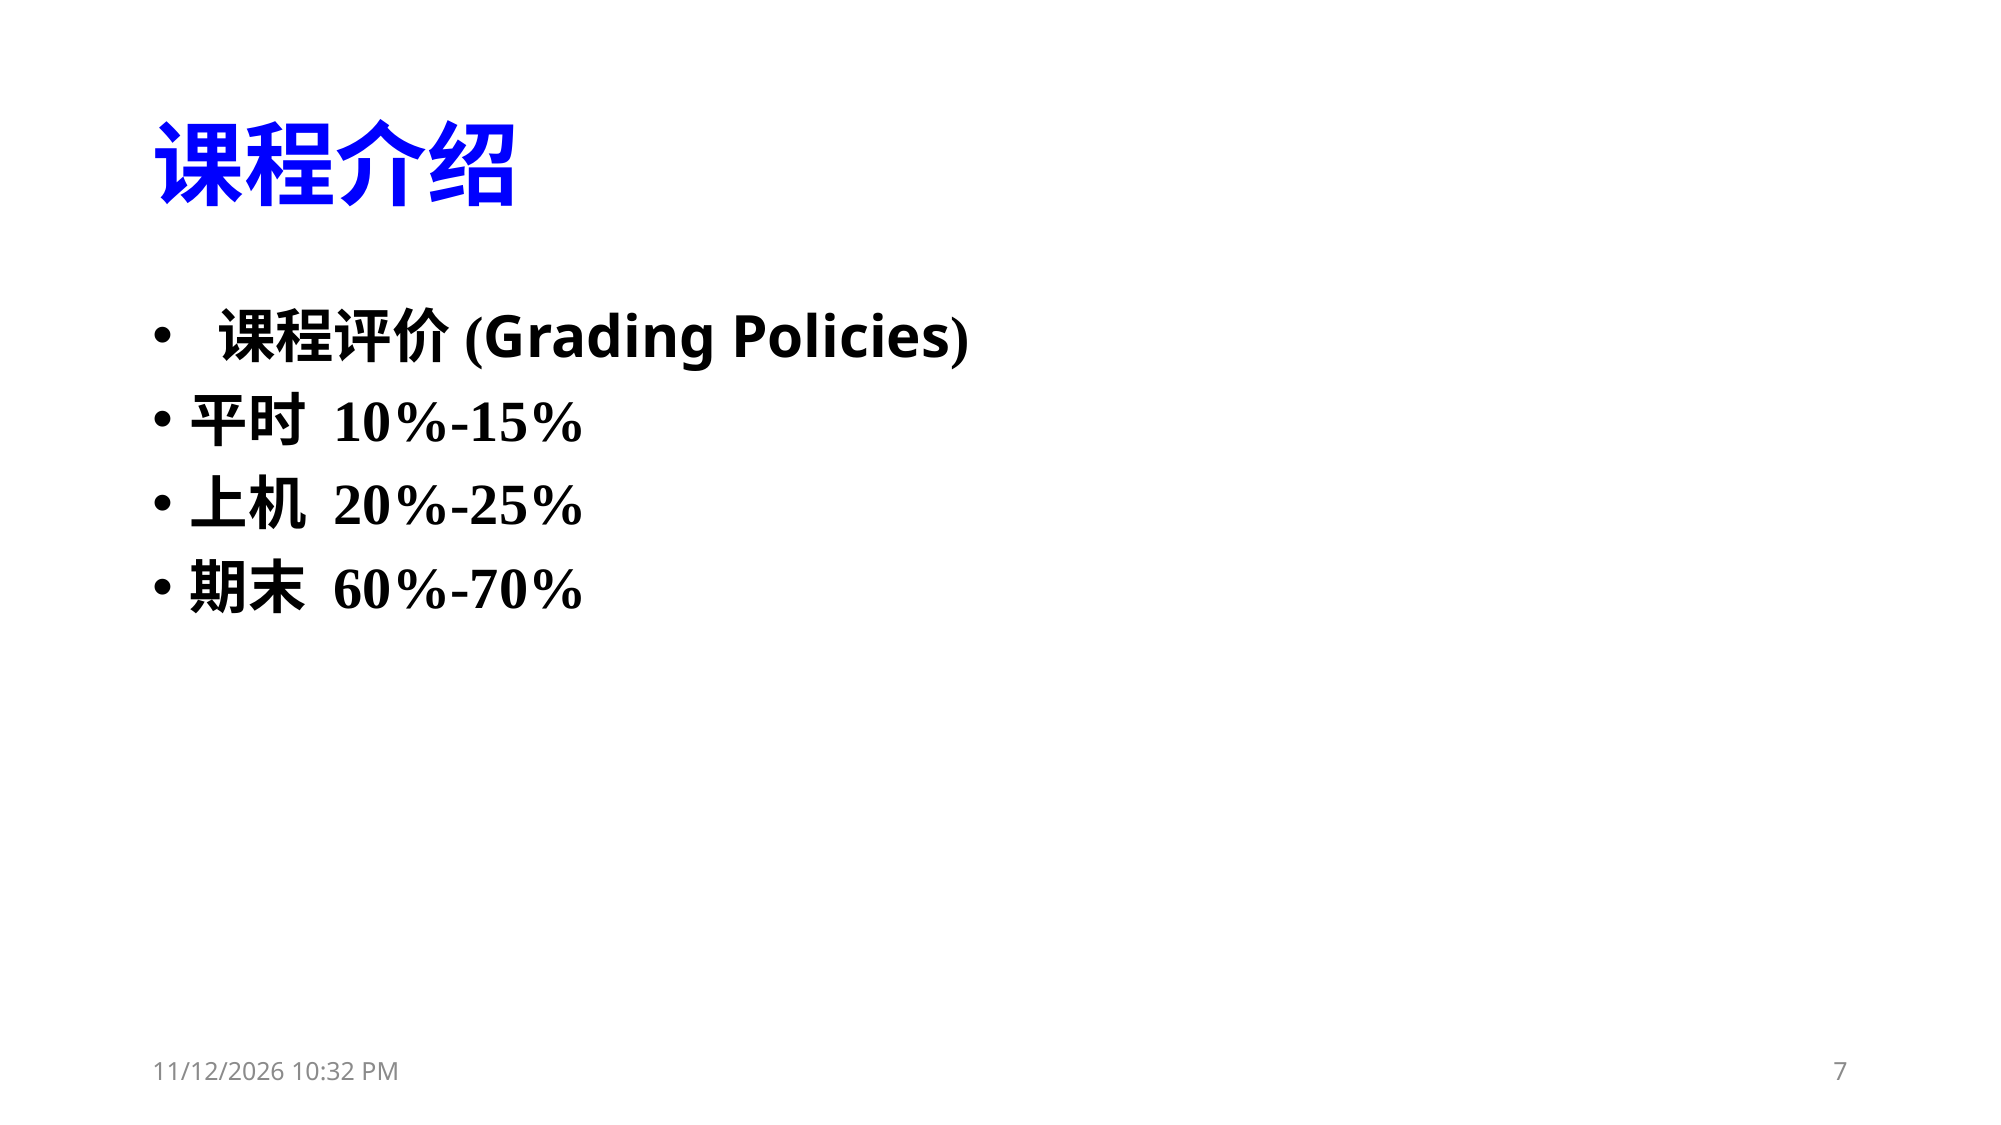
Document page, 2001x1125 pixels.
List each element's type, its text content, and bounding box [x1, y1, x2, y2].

title 课程介绍 [137, 59, 1863, 278]
list 课程评价(Grading Policies) 平时 10%-15% 上机 20%-25% 期末 60%-70% [137, 299, 1863, 1014]
slide_number 7 [1412, 1042, 1863, 1103]
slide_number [137, 1042, 588, 1103]
